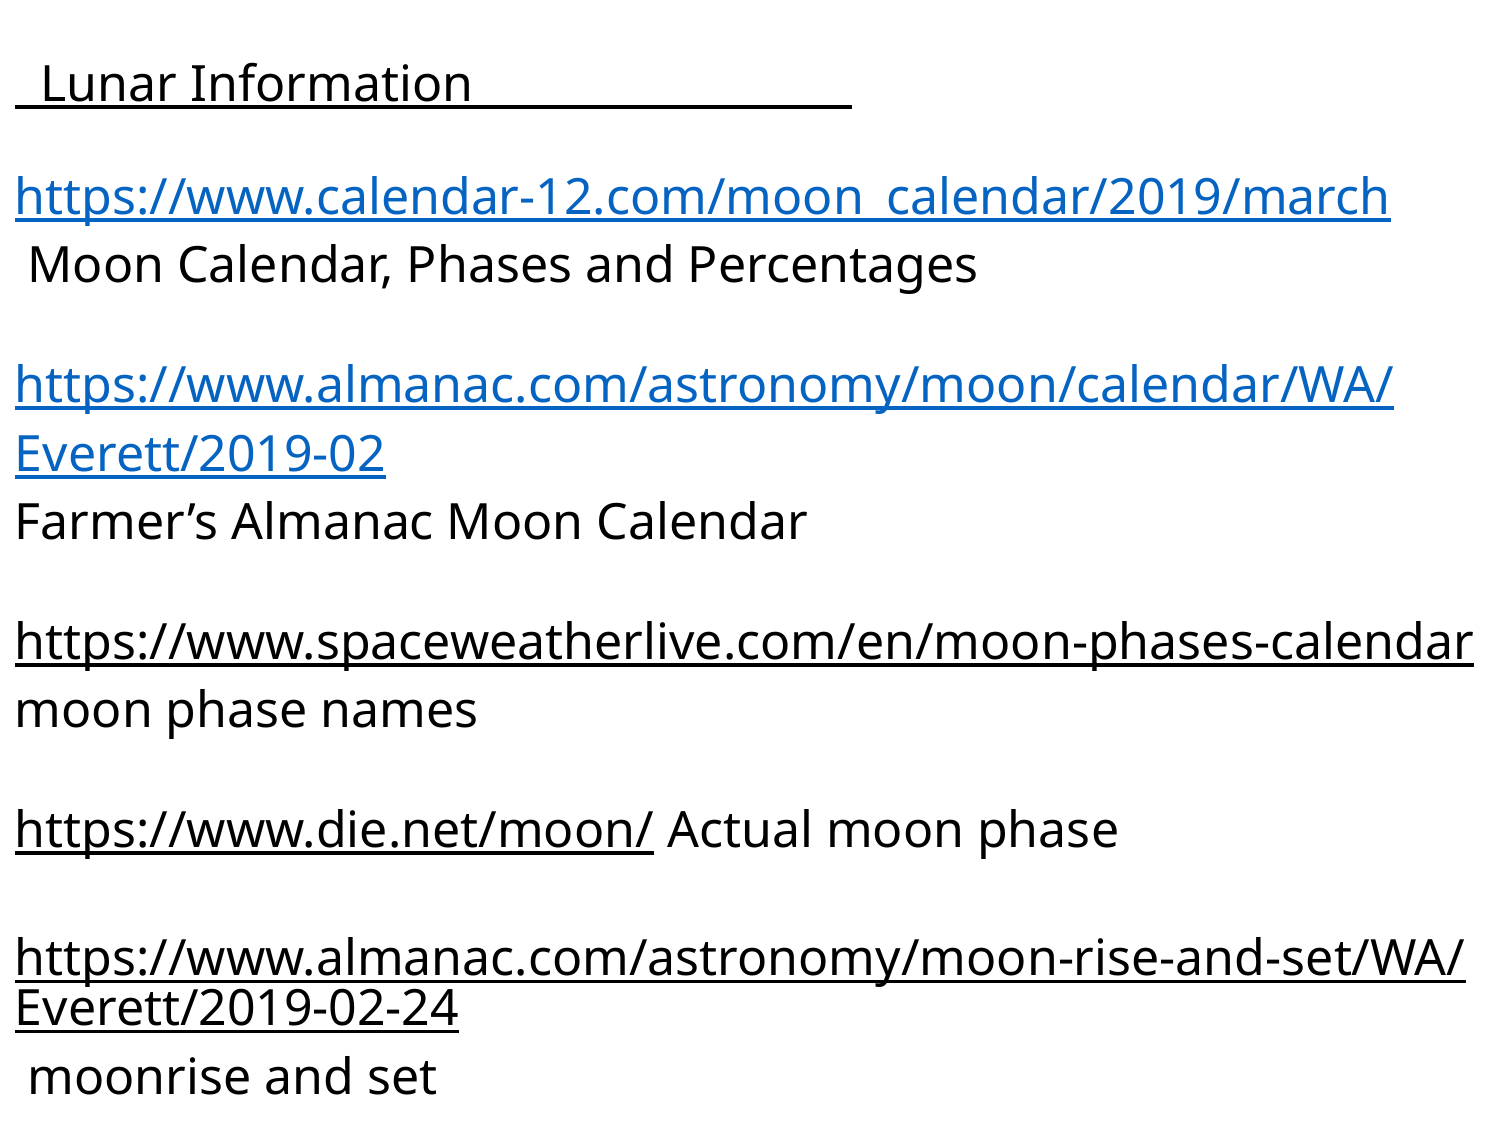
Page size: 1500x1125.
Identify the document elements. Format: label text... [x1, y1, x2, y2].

text_box Lunar Information_________________ https://www.calendar-12.com/moon_calendar/2019/march Moon Calendar, Phases and Percentages https://www.almanac.com/astronomy/moon/calendar/WA/ Everett/2019-02 Farmer’s Almanac Moon Calendar https://www.spaceweatherlive.com/en/moon-phases-calendar moon phase names https://www.die.net/moon/ Actual moon phase https://www.almanac.com/astronomy/moon-rise-and-set/WA/Everett/2019-02-24 moonrise and set [0, 43, 1500, 1062]
